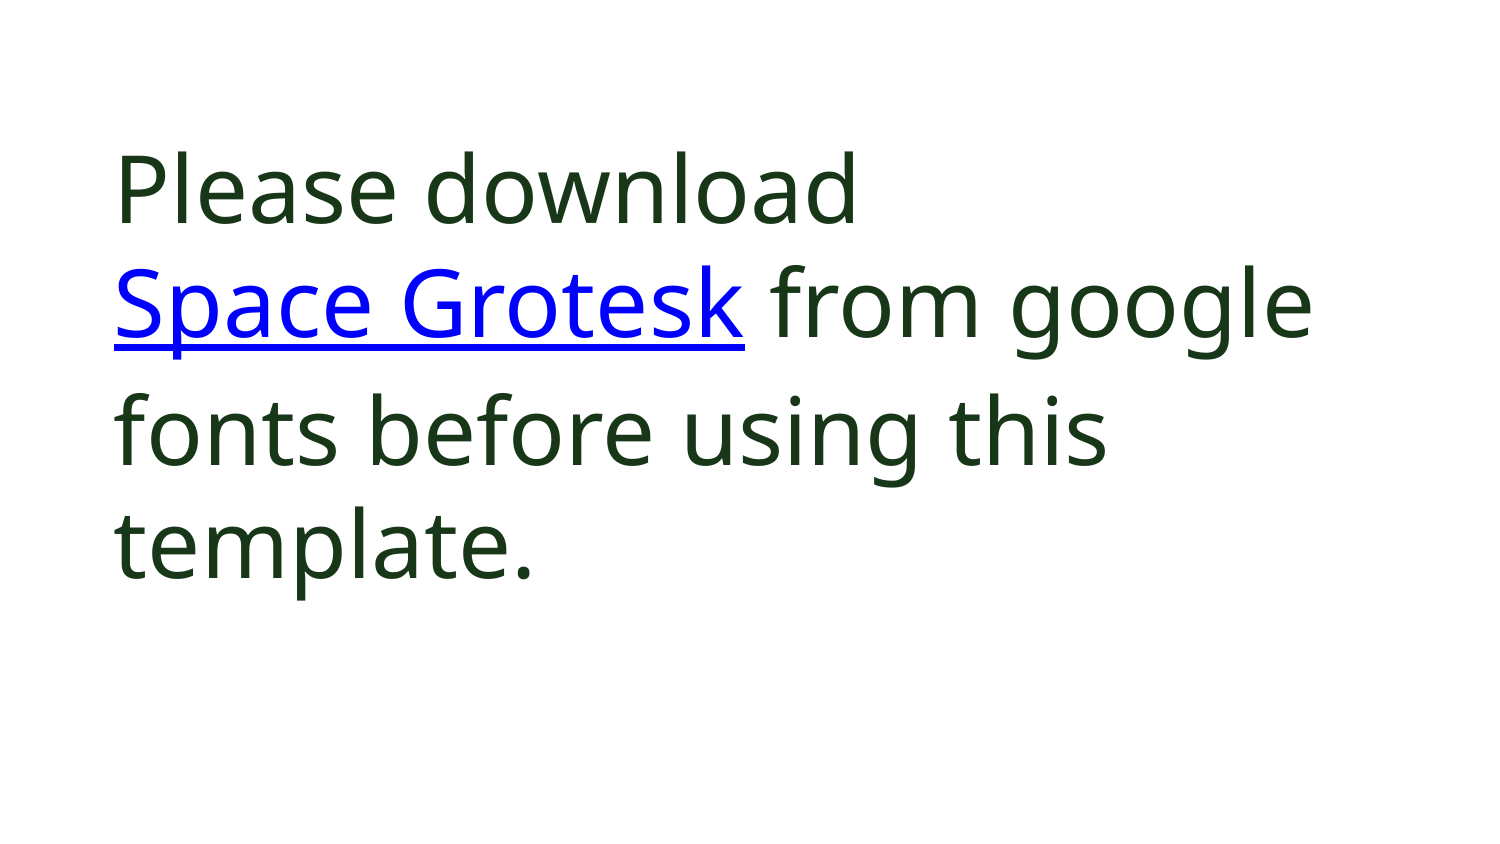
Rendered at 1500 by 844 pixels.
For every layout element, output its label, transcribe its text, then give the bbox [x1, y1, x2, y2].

title Please download Space Grotesk from google fonts before using this template. [113, 146, 1352, 598]
